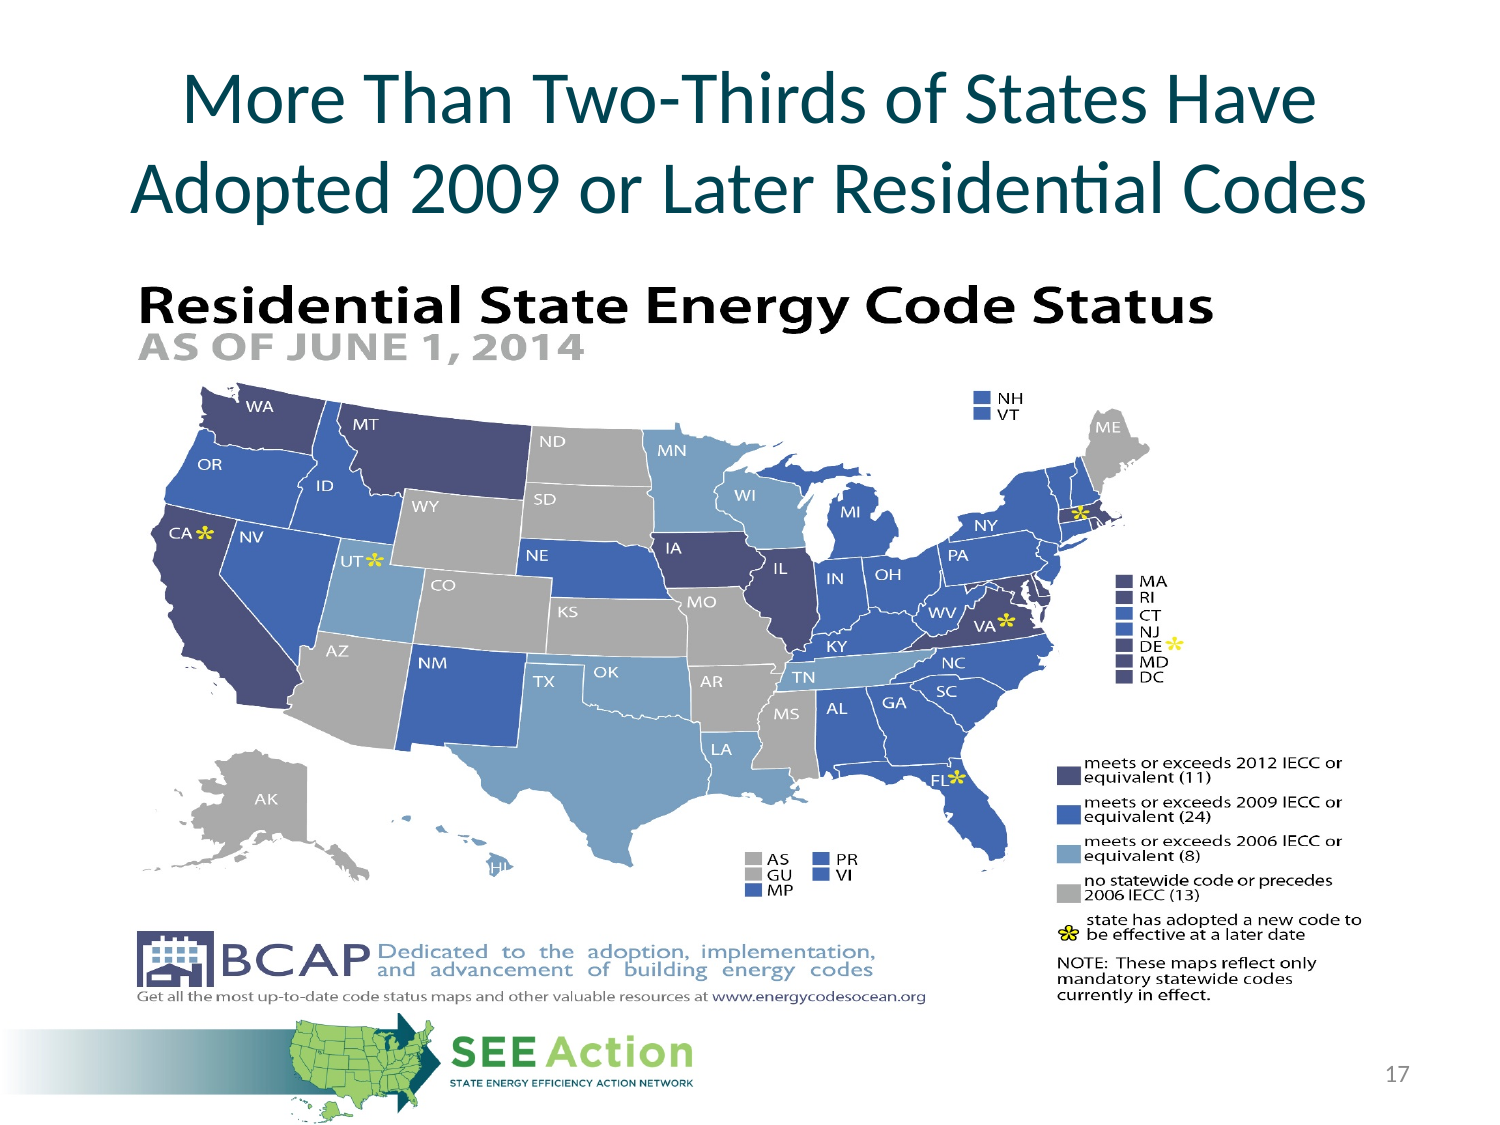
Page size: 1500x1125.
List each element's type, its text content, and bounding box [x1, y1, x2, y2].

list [87, 235, 1426, 1013]
title More Than Two-Thirds of States Have Adopted 2009 or Later Residential Codes [74, 44, 1426, 233]
picture [0, 1010, 713, 1125]
slide_number 16 [1074, 1042, 1425, 1103]
